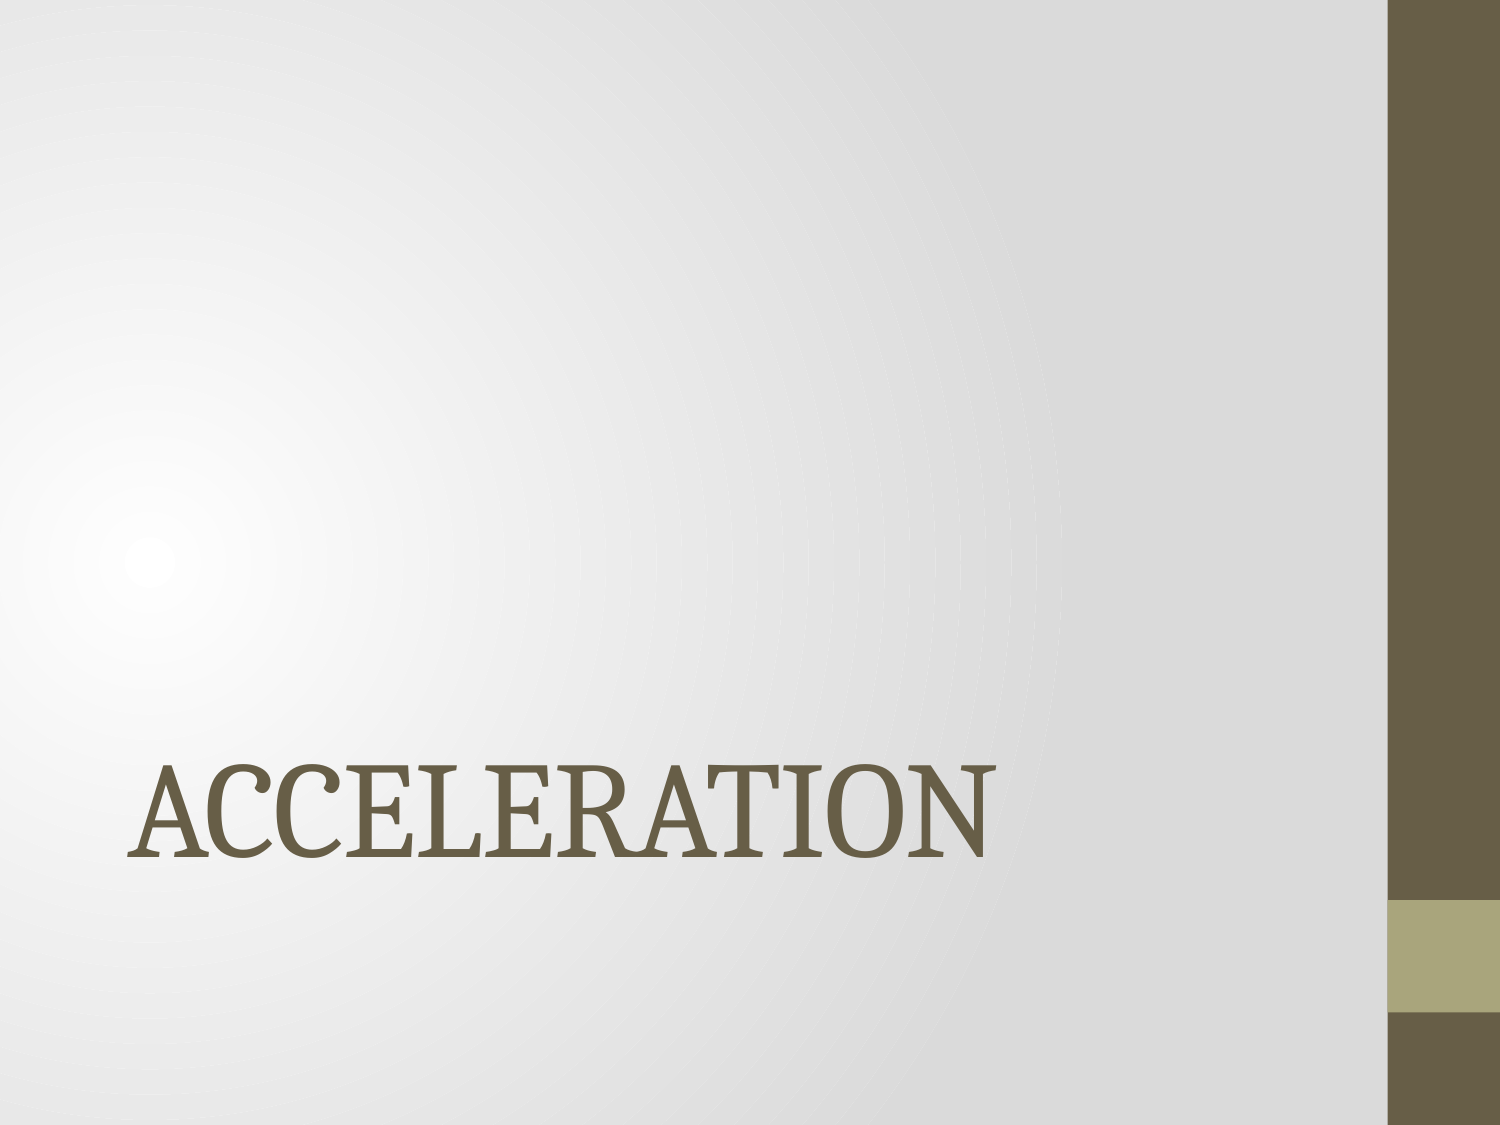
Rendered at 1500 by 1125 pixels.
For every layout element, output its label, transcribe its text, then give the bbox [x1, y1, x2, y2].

title acceleration [112, 712, 1369, 905]
